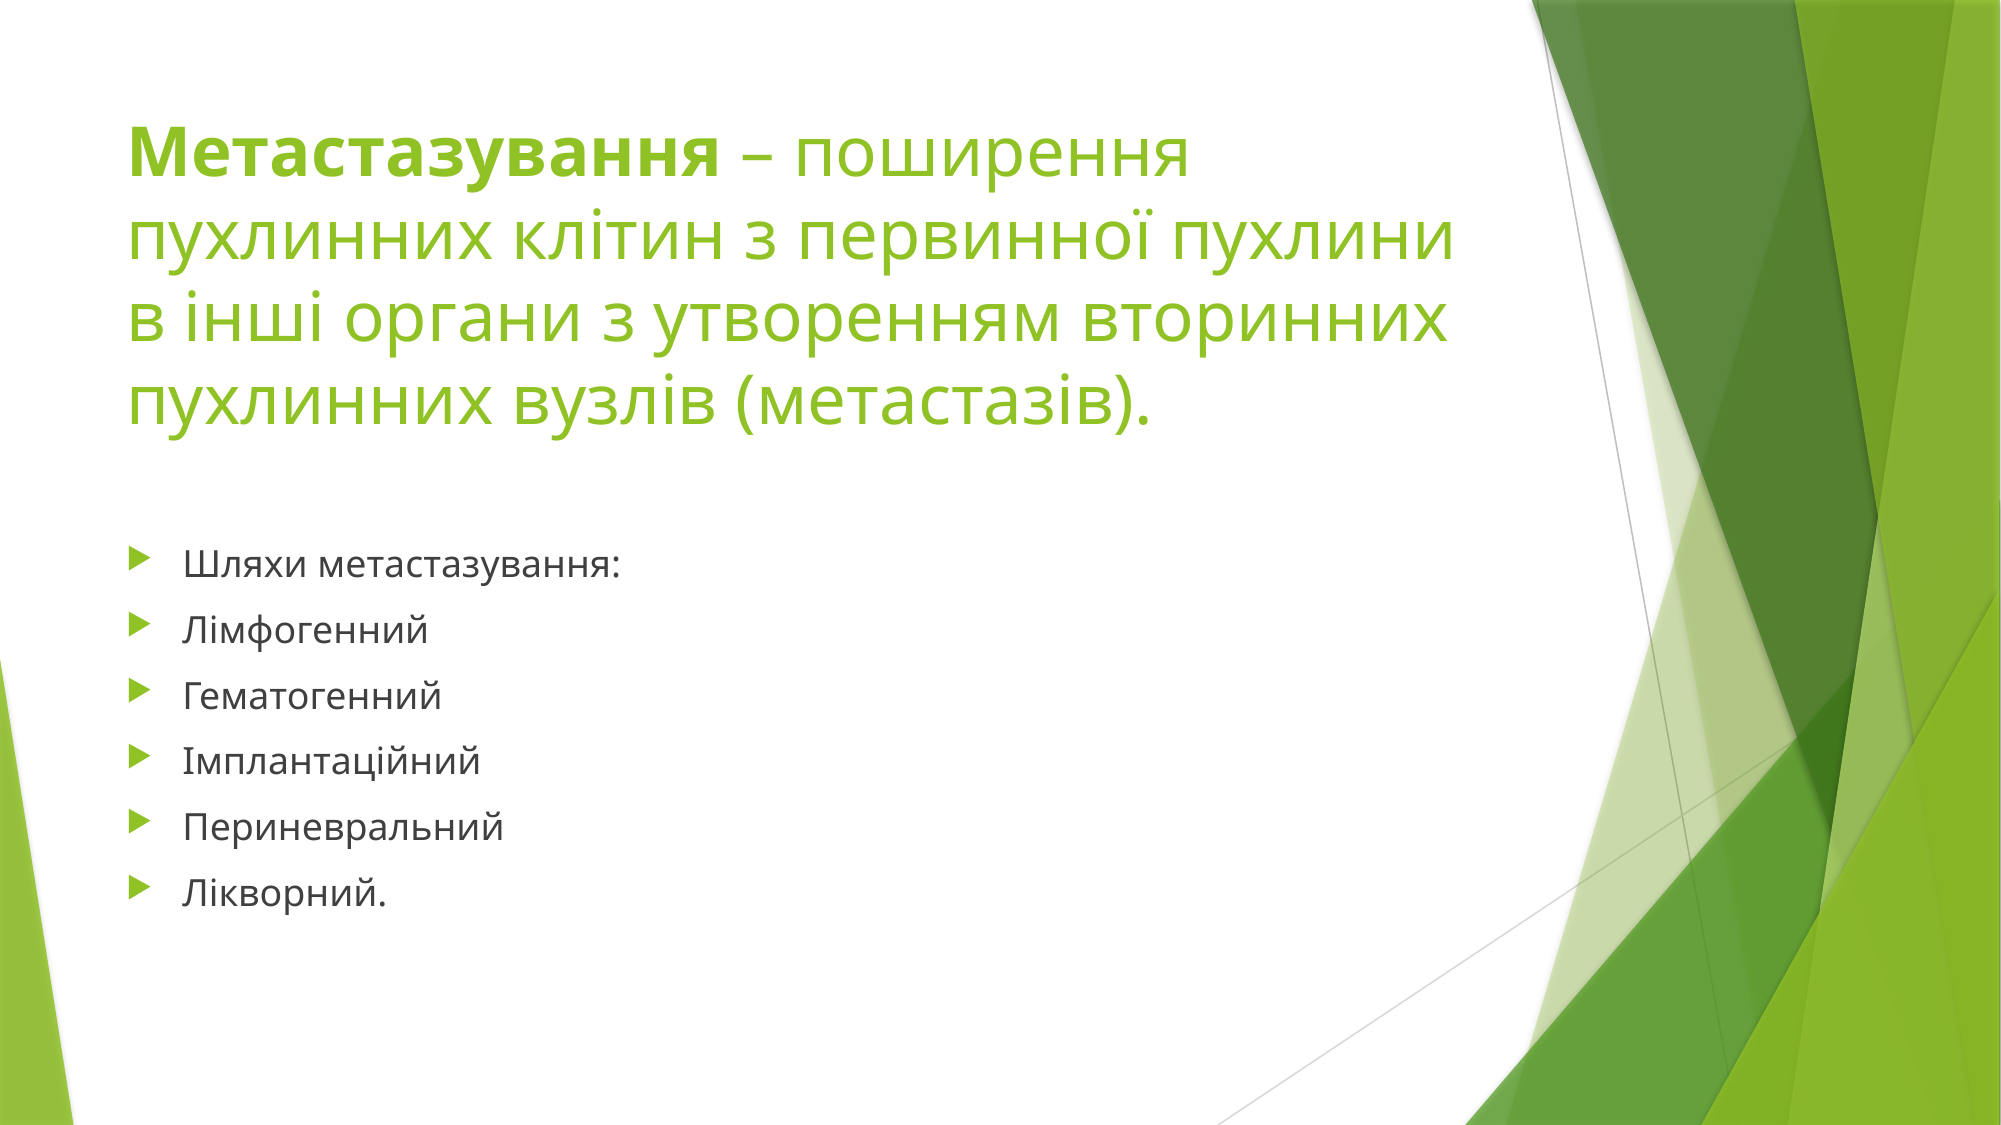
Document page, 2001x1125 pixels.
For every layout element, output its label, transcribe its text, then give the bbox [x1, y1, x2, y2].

list Шляхи метастазування: Лімфогенний Гематогенний Імплантаційний Периневральний Лікворний. [111, 532, 1522, 947]
title Метастазування – поширення пухлинних клітин з первинної пухлини в інші органи з утворенням вторинних пухлинних вузлів (метастазів). [111, 99, 1522, 497]
